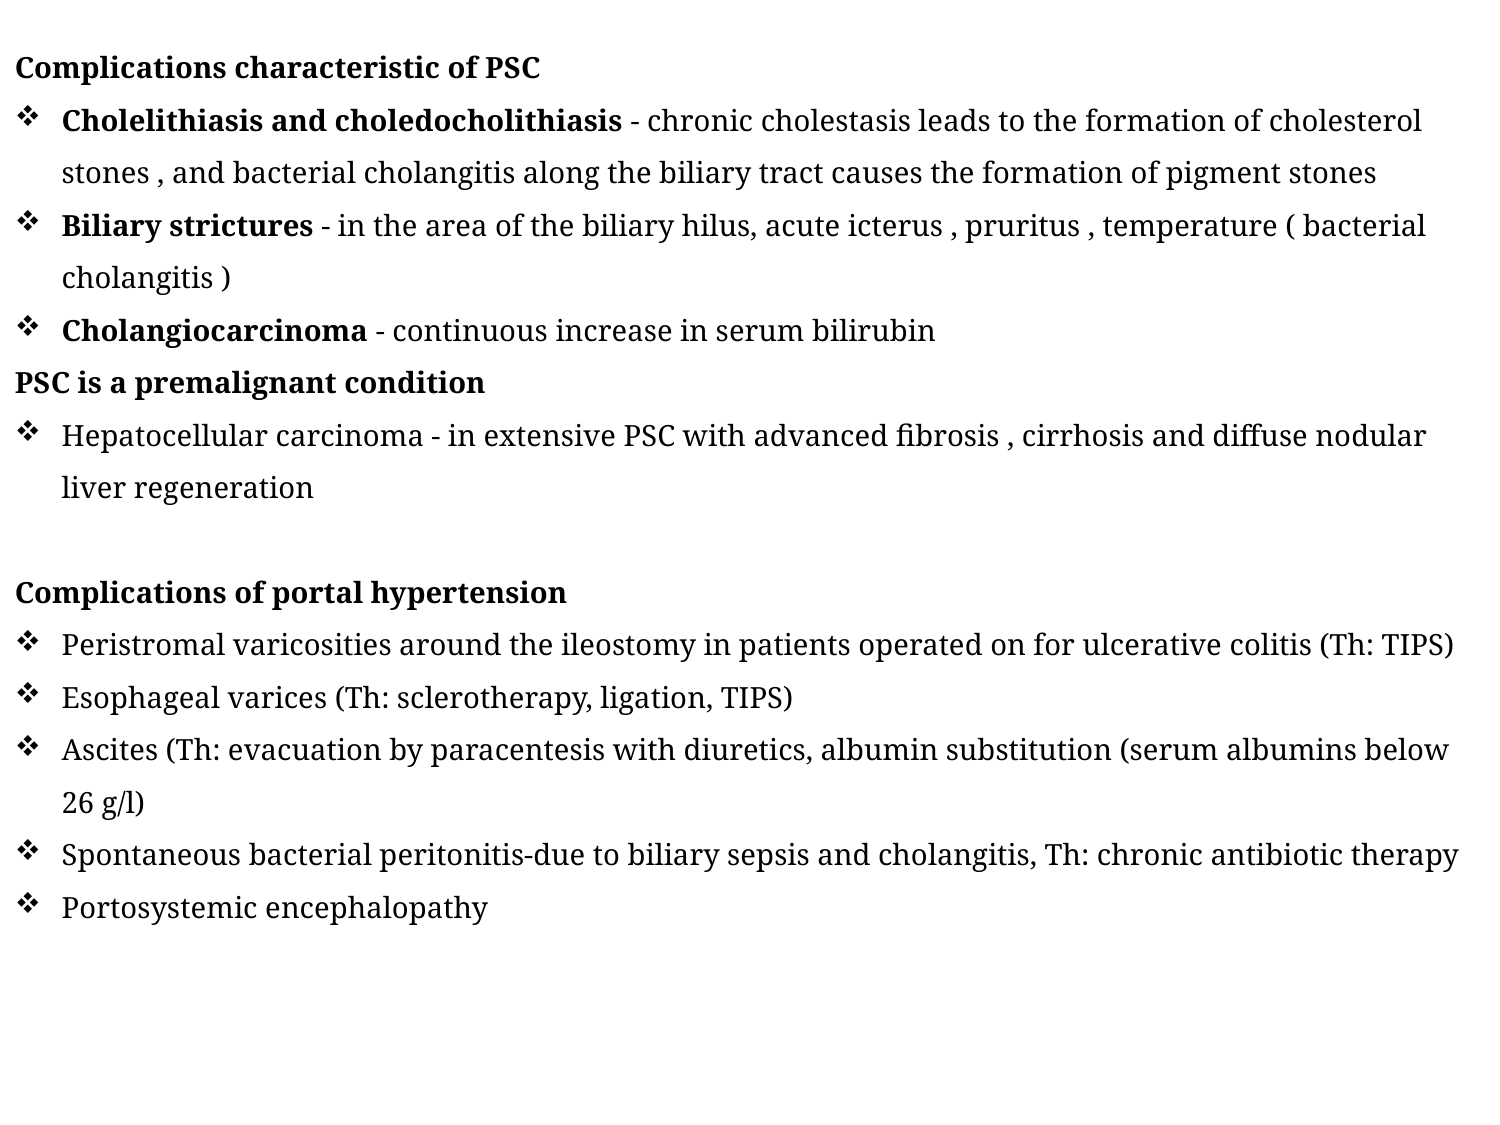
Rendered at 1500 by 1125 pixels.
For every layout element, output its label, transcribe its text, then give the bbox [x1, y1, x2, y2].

text_box Complications characteristic of PSC Cholelithiasis and choledocholithiasis - chronic cholestasis leads to the formation of cholesterol stones , and bacterial cholangitis along the biliary tract causes the formation of pigment stones Biliary strictures - in the area of the biliary hilus, acute icterus , pruritus , temperature ( bacterial cholangitis ) Cholangiocarcinoma - continuous increase in serum bilirubin PSC is a premalignant condition Hepatocellular carcinoma - in extensive PSC with advanced fibrosis , cirrhosis and diffuse nodular liver regeneration Complications of portal hypertension Peristromal varicosities around the ileostomy in patients operated on for ulcerative colitis (Th: TIPS) Esophageal varices (Th: sclerotherapy, ligation, TIPS) Ascites (Th: evacuation by paracentesis with diuretics, albumin substitution (serum albumins below 26 g/l) Spontaneous bacterial peritonitis-due to biliary sepsis and cholangitis, Th: chronic antibiotic therapy Portosystemic encephalopathy [0, 24, 1500, 999]
